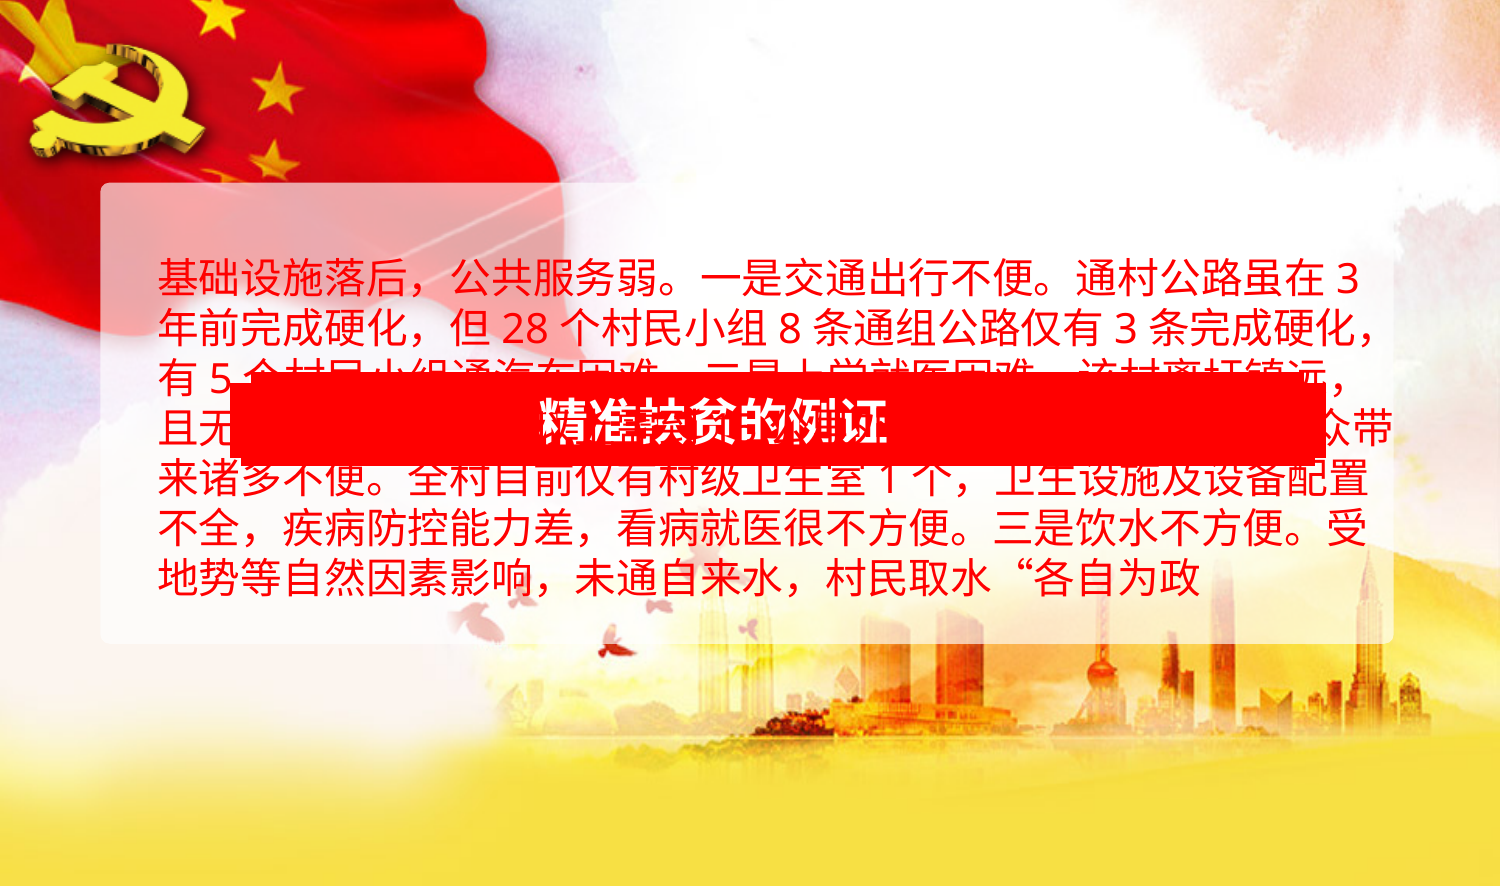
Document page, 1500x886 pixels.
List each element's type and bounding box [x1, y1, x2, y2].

text_box [229, 371, 1327, 467]
picture [0, 0, 1500, 886]
